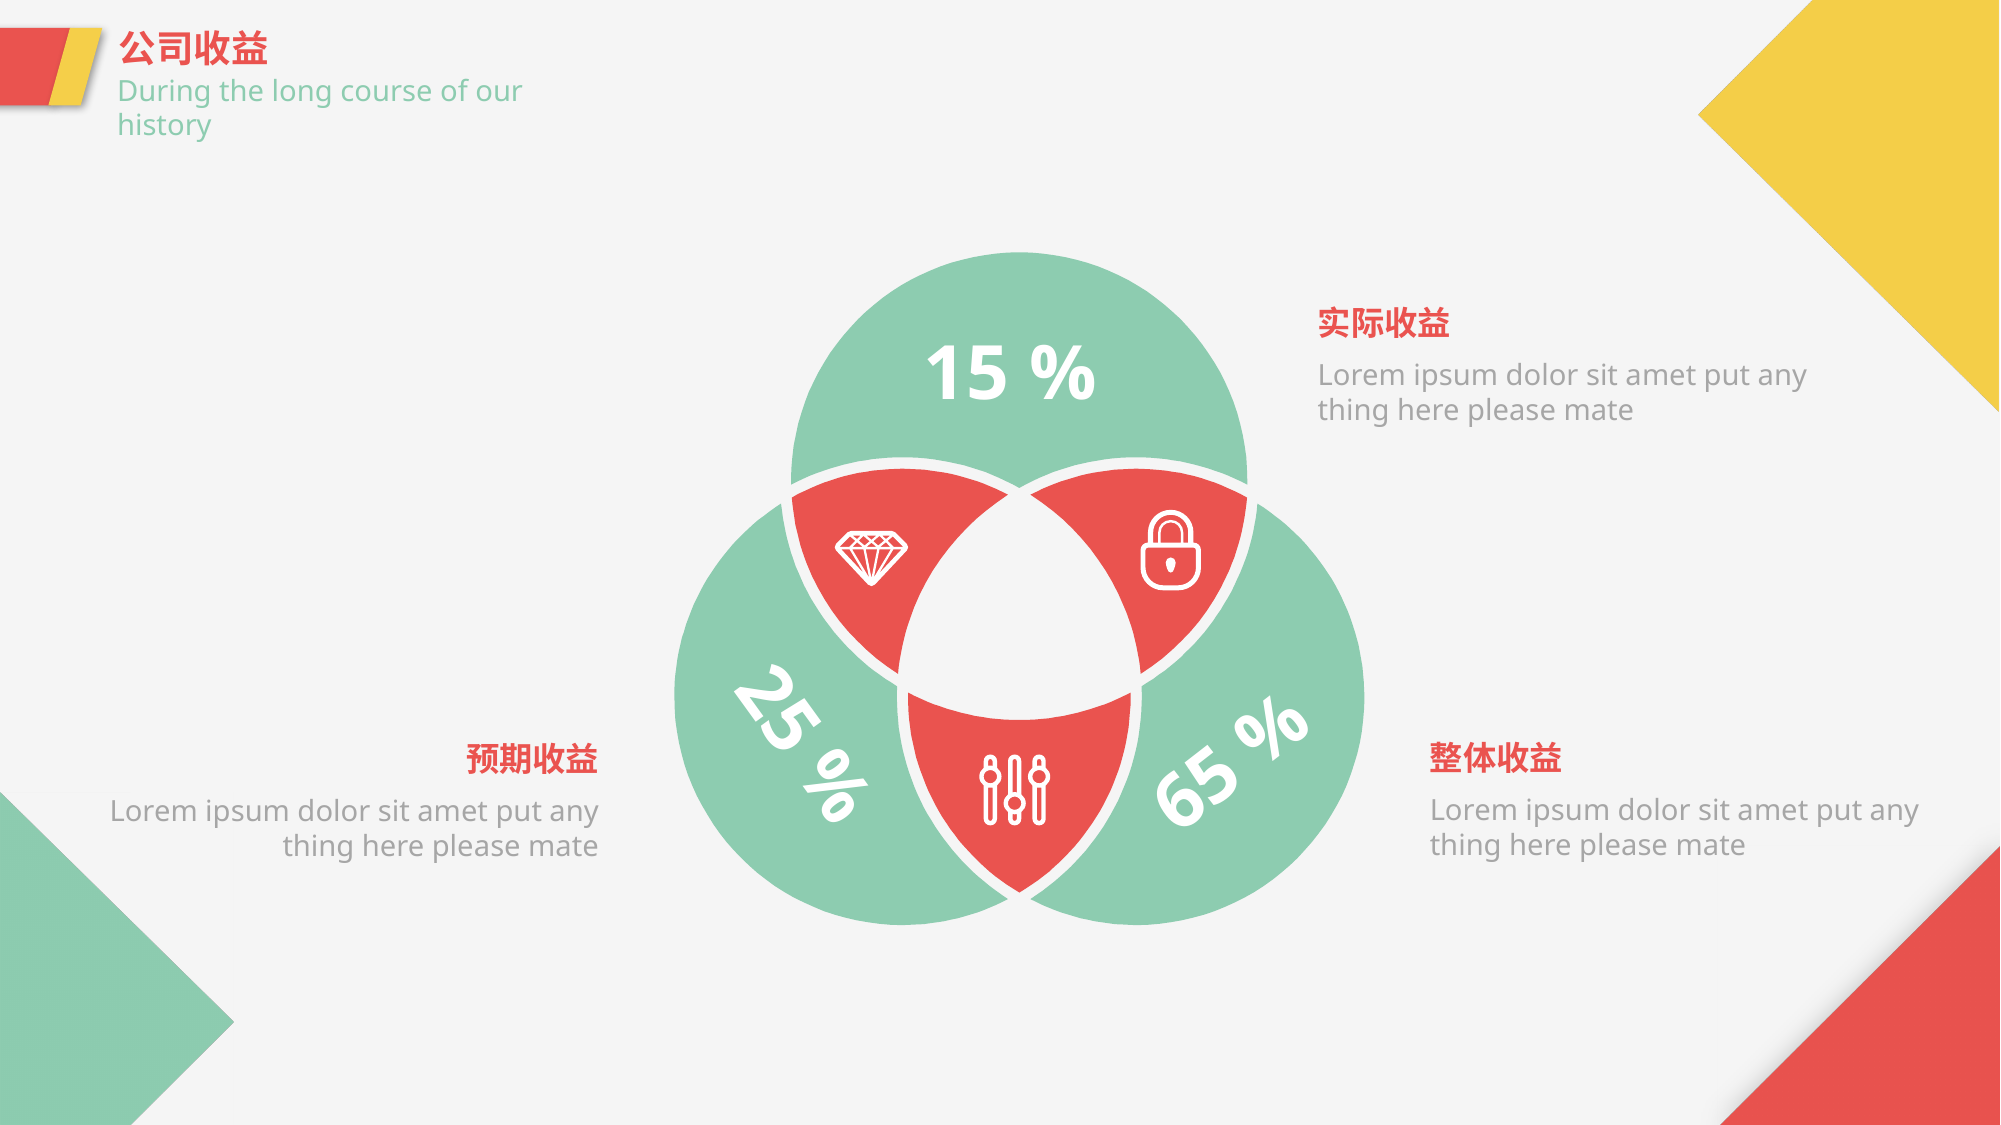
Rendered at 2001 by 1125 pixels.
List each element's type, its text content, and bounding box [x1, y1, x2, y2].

text_box Lorem ipsum dolor sit amet put any thing here please mate [48, 785, 614, 870]
picture [1698, 0, 1999, 412]
text_box Lorem ipsum dolor sit amet put any thing here please mate [1365, 348, 1869, 434]
picture [0, 792, 234, 1125]
text_box Lorem ipsum dolor sit amet put any thing here please mate [1414, 784, 1981, 869]
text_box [0, 17, 615, 116]
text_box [1140, 509, 1201, 591]
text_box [979, 754, 1051, 826]
picture [1717, 845, 2000, 1125]
text_box 实际收益 [1365, 294, 1698, 348]
text_box 整体收益 [1414, 729, 1981, 784]
text_box 预期收益 [48, 730, 614, 785]
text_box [674, 252, 1365, 926]
text_box 65 % [1365, 701, 1374, 719]
